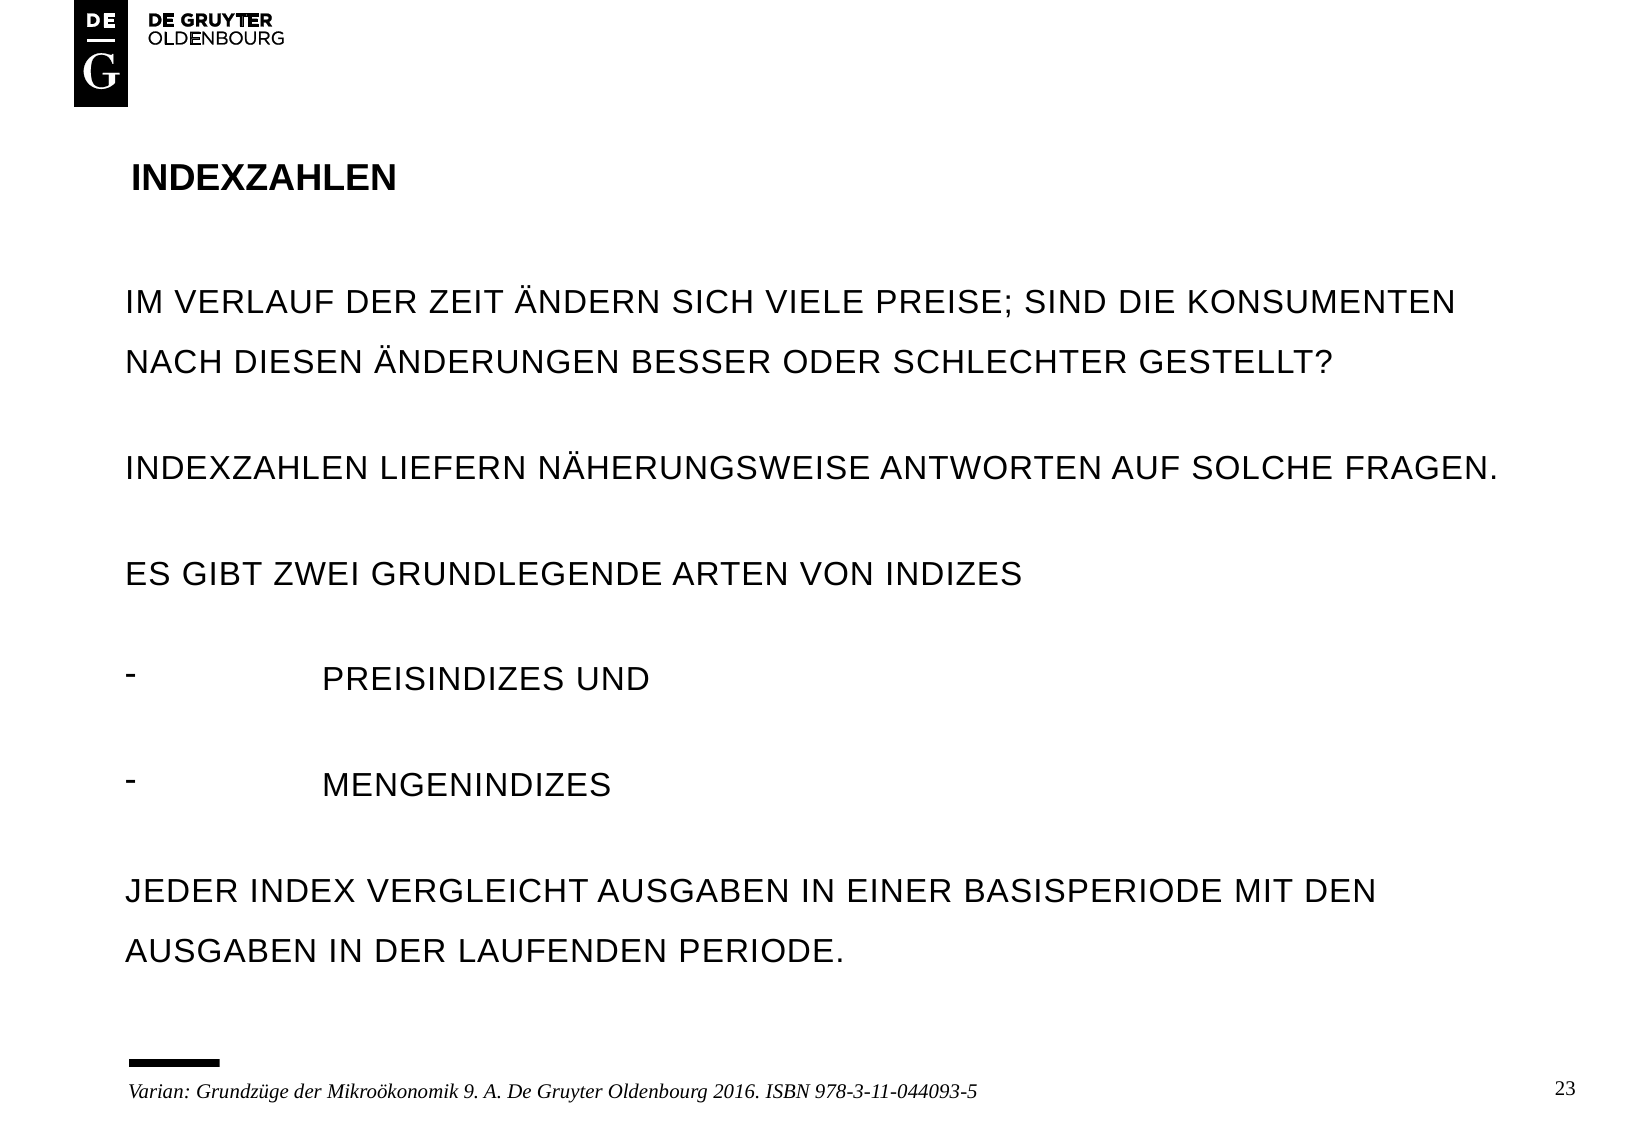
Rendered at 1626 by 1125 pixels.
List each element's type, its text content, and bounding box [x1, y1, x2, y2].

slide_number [128, 1077, 1539, 1108]
slide_number 23 [1554, 1074, 1614, 1104]
title INDEXZAHLEN [131, 152, 1558, 235]
list IM VERLAUF DER ZEIT ÄNDERN SICH VIELE PREISE; SIND DIE KONSUMENTEN NACH DIESEN ÄNDERUNGEN BESSER ODER SCHLECHTER GESTELLT? INDEXZAHLEN LIEFERN NÄHERUNGSWEISE ANTWORTEN AUF SOLCHE FRAGEN. ES GIBT ZWEI GRUNDLEGENDE ARTEN VON INDIZES PREISINDIZES UND MENGENINDIZES JEDER INDEX VERGLEICHT AUSGABEN IN EINER BASISPERIODE MIT DEN AUSGABEN IN DER LAUFENDEN PERIODE. [125, 260, 1552, 1019]
